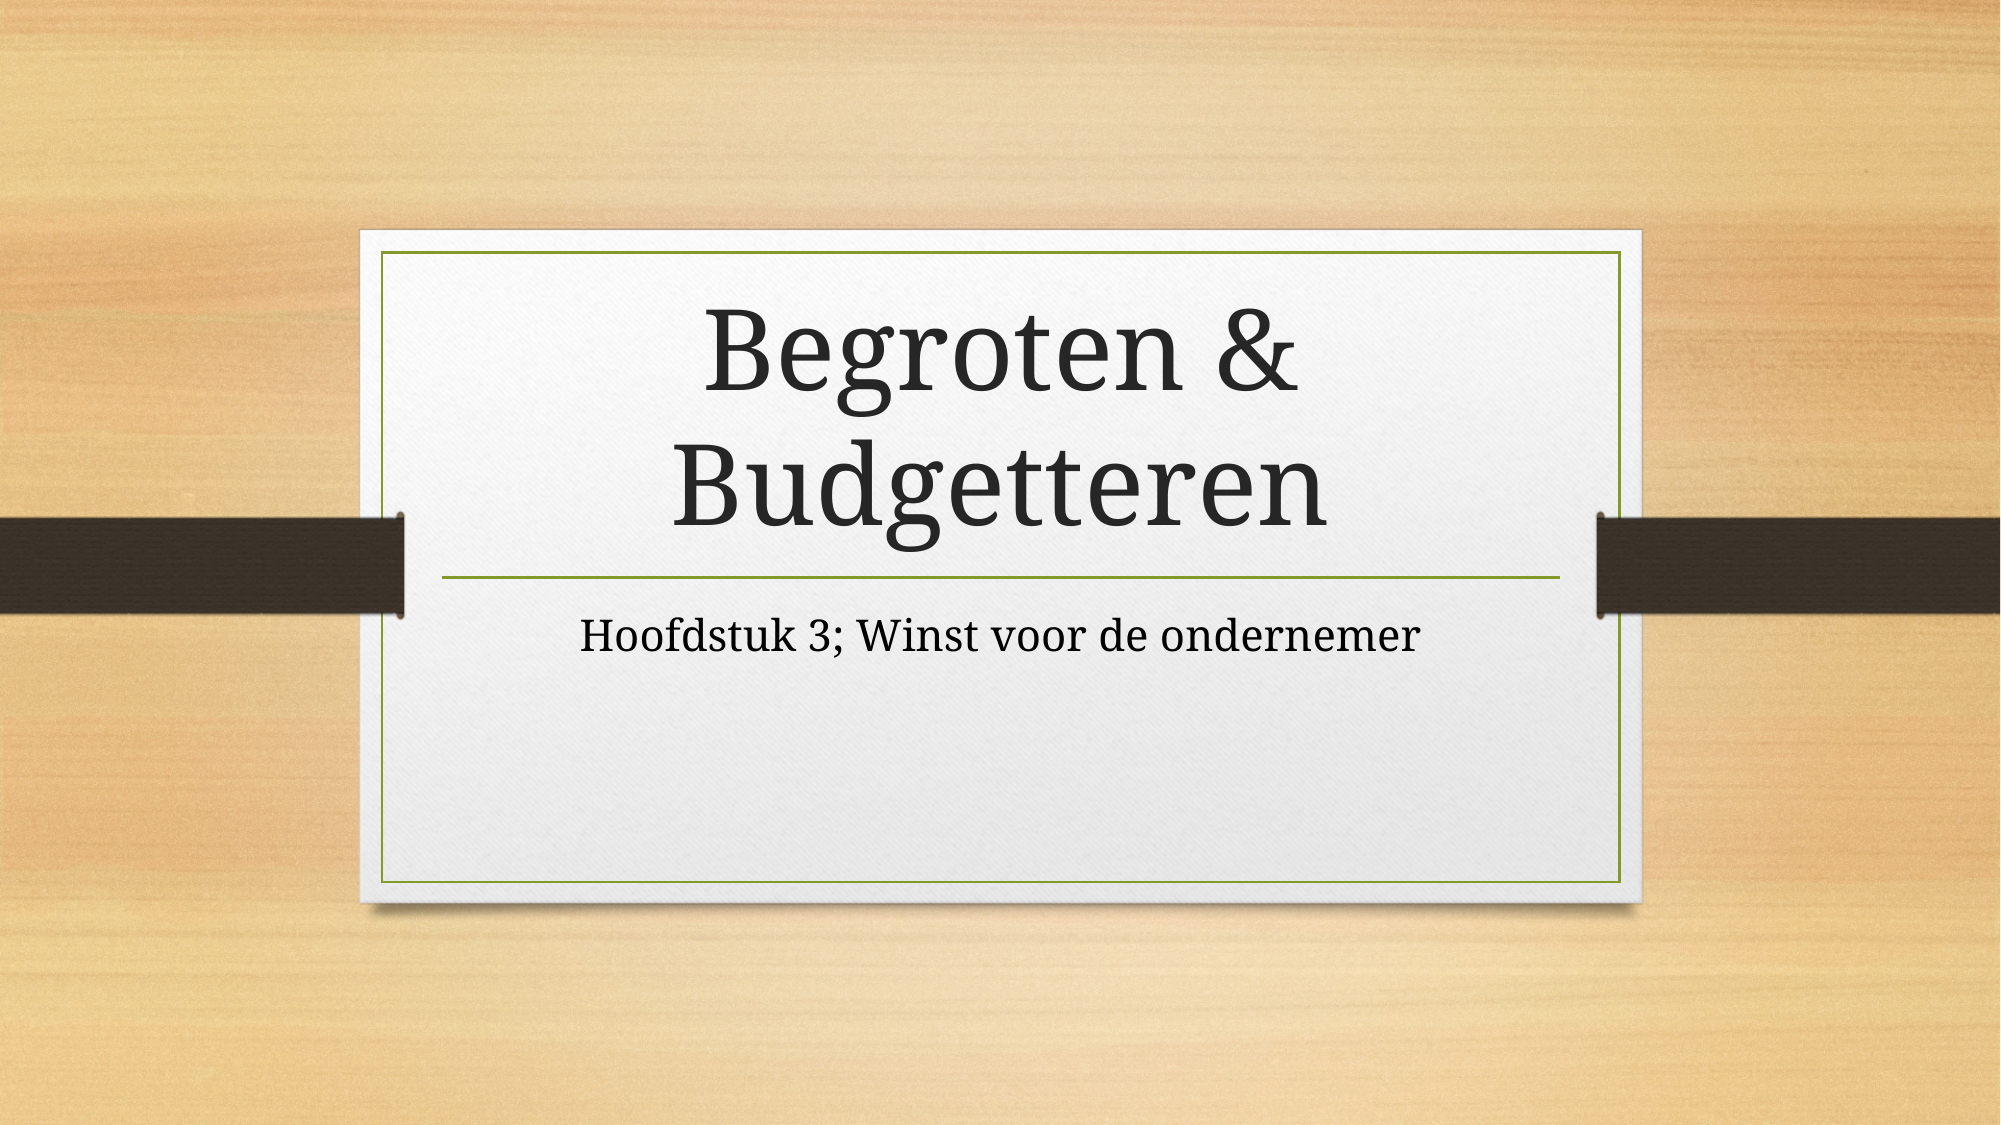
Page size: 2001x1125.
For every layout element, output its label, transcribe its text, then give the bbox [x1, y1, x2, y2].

title Begroten & Budgetteren [441, 306, 1560, 556]
picture [0, 0, 2001, 1125]
subtitle Hoofdstuk 3; Winst voor de ondernemer [441, 600, 1560, 817]
